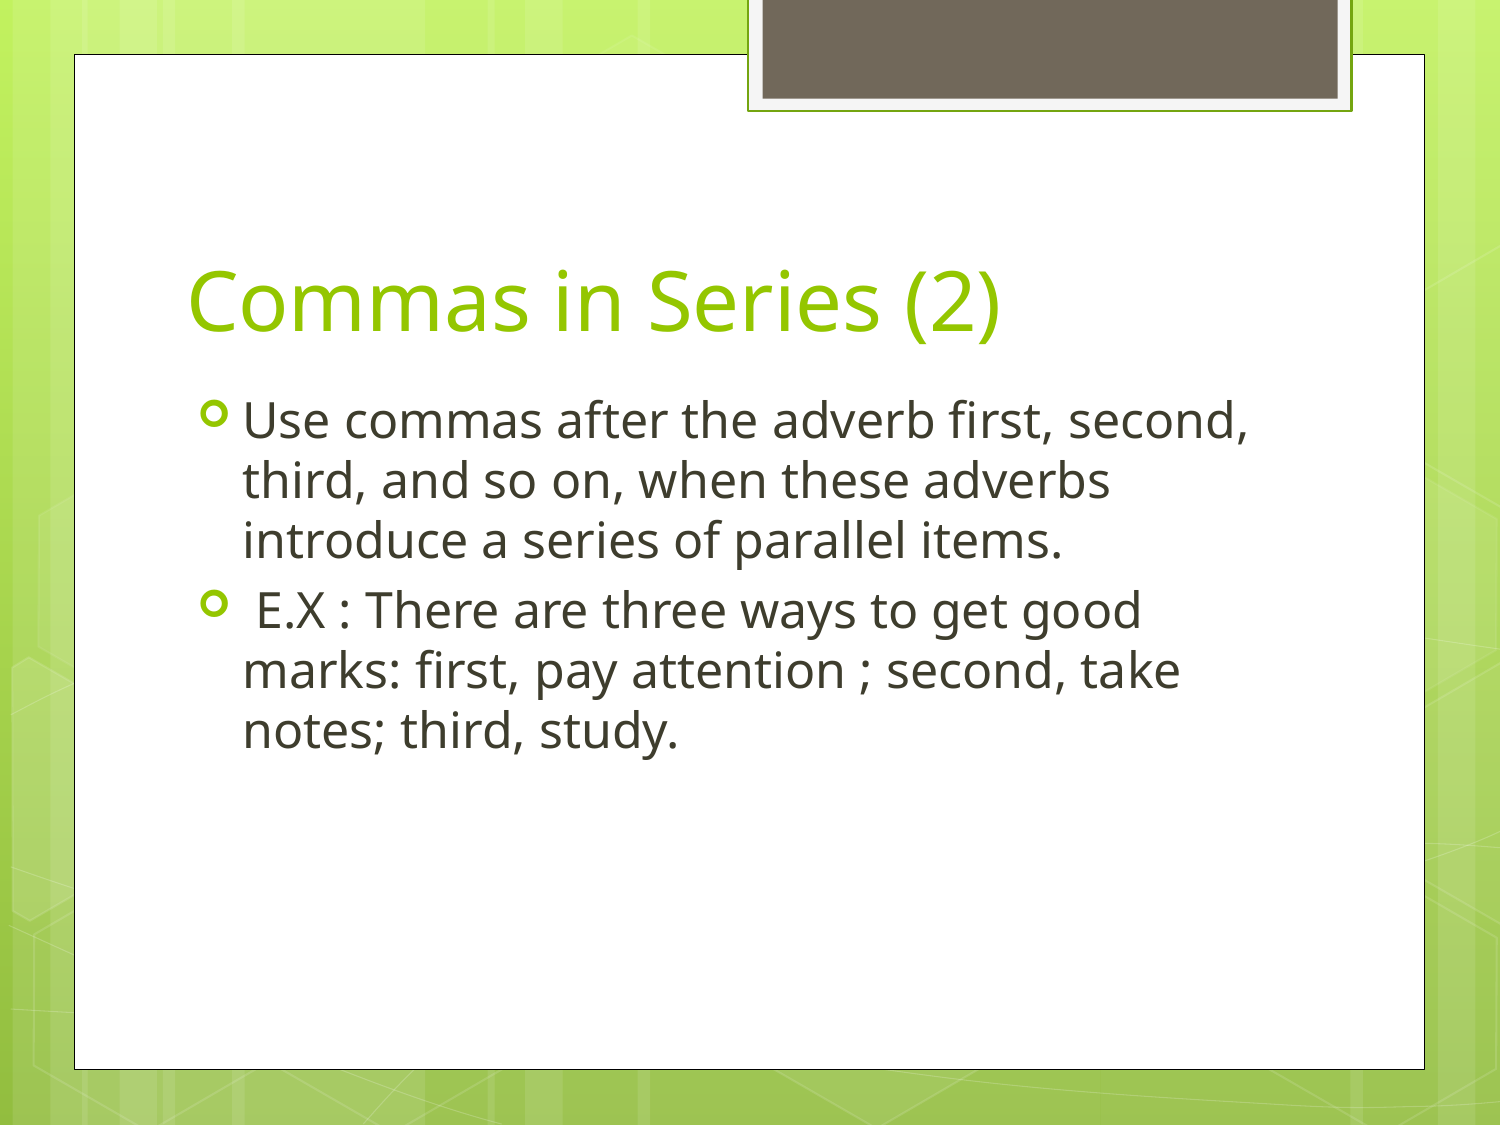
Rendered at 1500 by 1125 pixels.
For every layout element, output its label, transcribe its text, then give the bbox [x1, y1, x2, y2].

list Use commas after the adverb first, second, third, and so on, when these adverbs introduce a series of parallel items. E.X : There are three ways to get good marks: first, pay attention ; second, take notes; third, study. [171, 381, 1283, 957]
title Commas in Series (2) [171, 168, 1324, 357]
